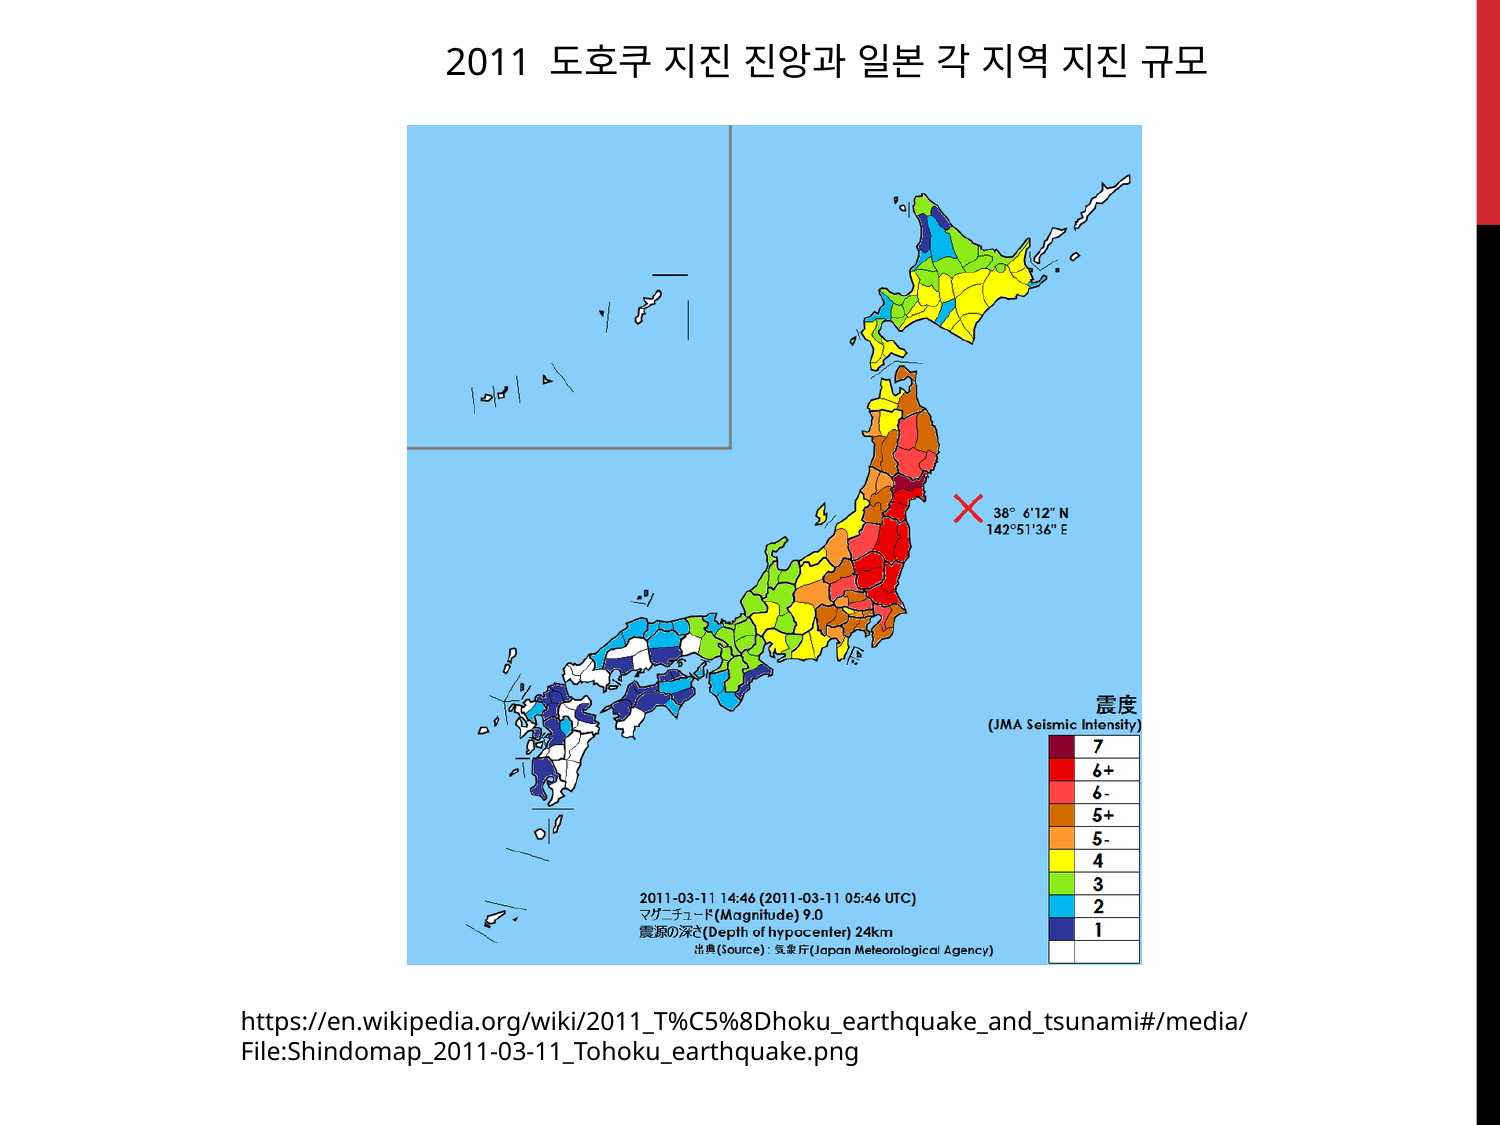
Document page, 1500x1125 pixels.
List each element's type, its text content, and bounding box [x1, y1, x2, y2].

text_box 2011 도호쿠 지진 진앙과 일본 각 지역 지진 규모 [430, 30, 1225, 91]
picture [406, 124, 1142, 965]
text_box https://en.wikipedia.org/wiki/2011_T%C5%8Dhoku_earthquake_and_tsunami#/media/File:Shindomap_2011-03-11_Tohoku_earthquake.png [225, 997, 1334, 1073]
